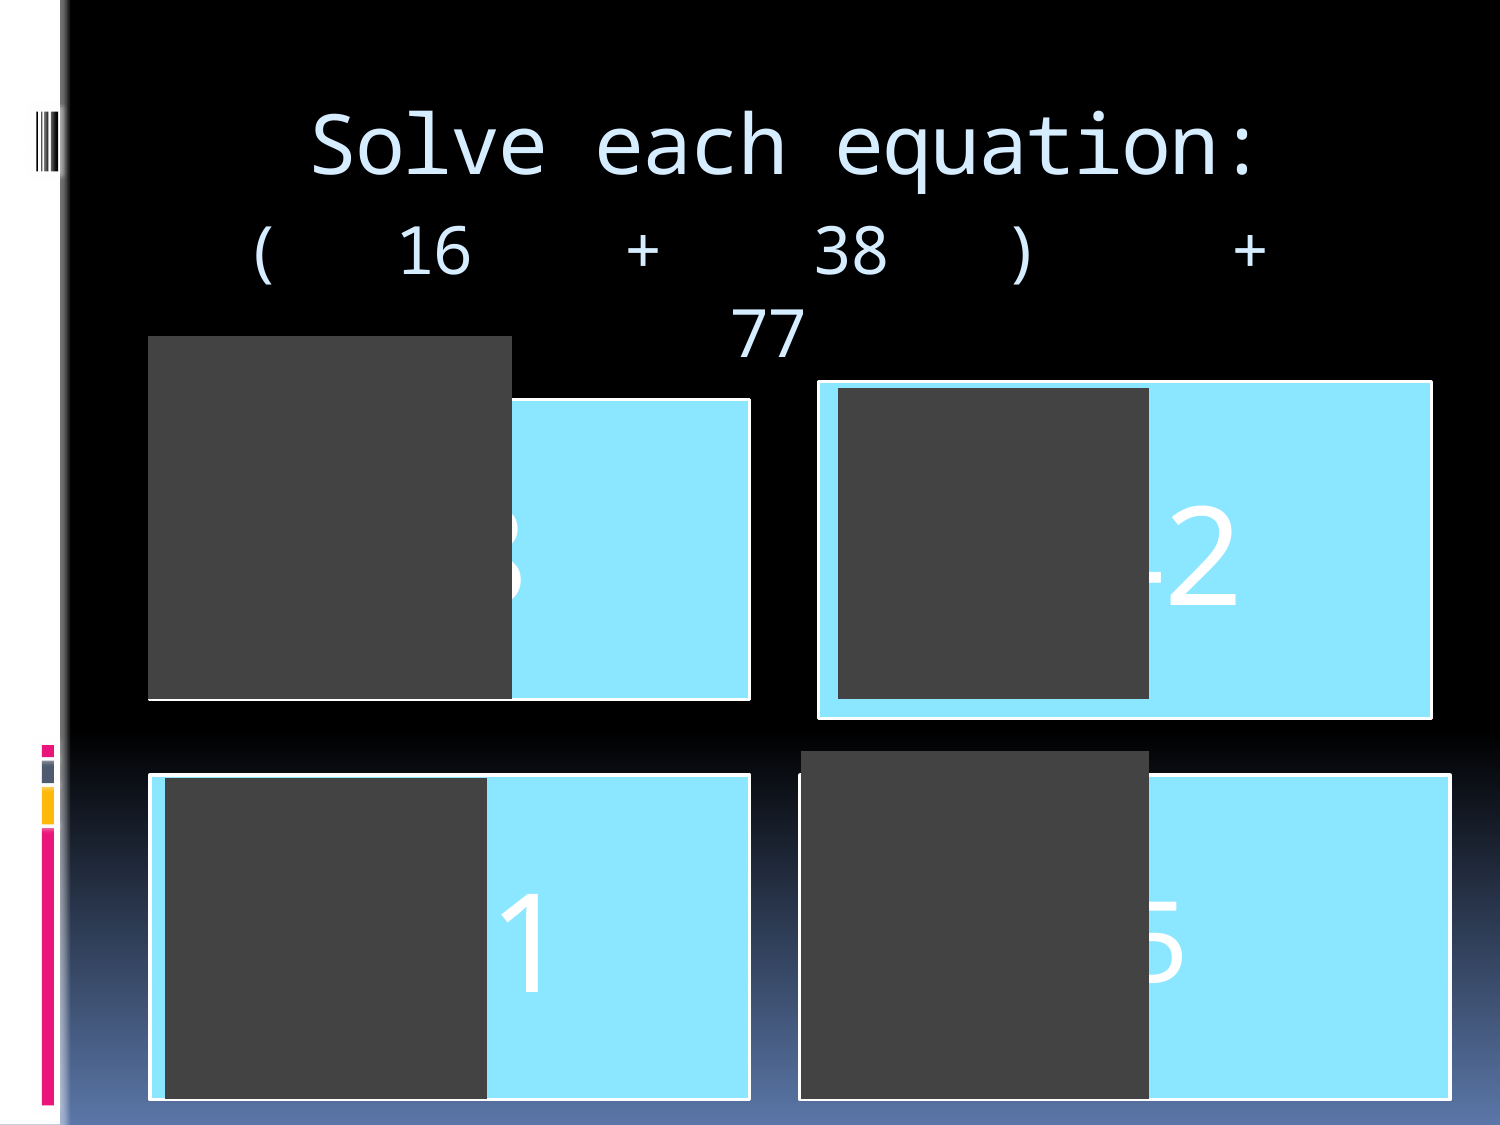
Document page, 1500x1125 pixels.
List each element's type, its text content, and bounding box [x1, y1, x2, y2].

picture [836, 386, 1151, 701]
text_box 131 [497, 773, 751, 1101]
picture [799, 749, 1151, 1101]
picture [163, 776, 488, 1101]
text_box 142 [817, 380, 1433, 720]
title Solve each equation: ( 16 + 38 ) + 77 [150, 83, 1425, 375]
text_box 38 [522, 398, 751, 701]
text_box 131 [148, 773, 155, 1101]
text_box 45 [1159, 773, 1452, 1101]
picture [147, 334, 513, 701]
